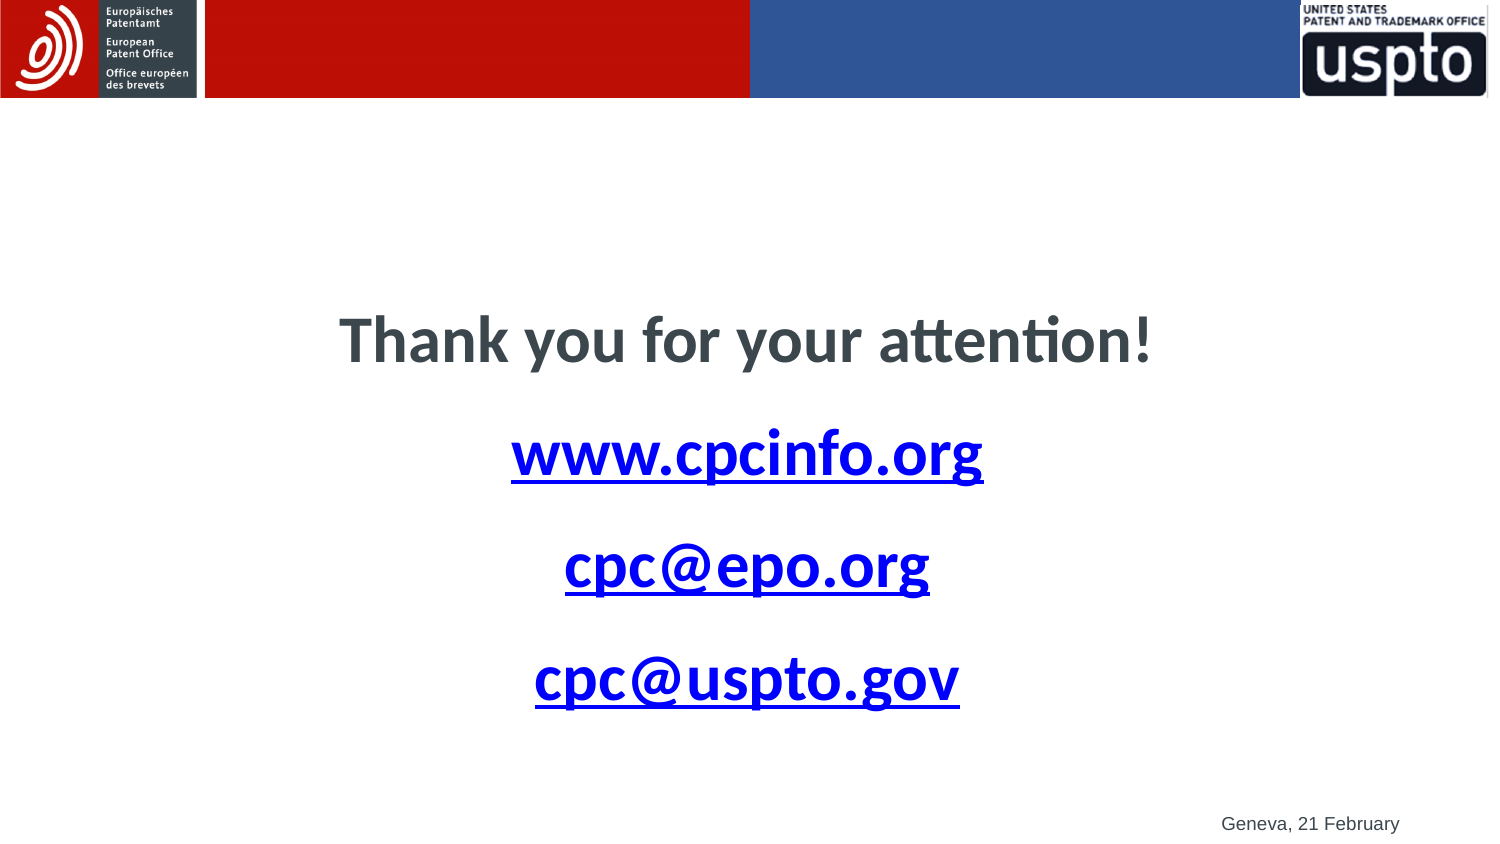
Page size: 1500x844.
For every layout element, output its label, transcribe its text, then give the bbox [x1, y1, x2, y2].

list Geneva, 21 February 2017 [1180, 776, 1400, 837]
text_box Thank you for your attention! www.cpcinfo.org cpc@epo.org cpc@uspto.gov [178, 276, 1317, 722]
picture [0, 0, 1489, 98]
